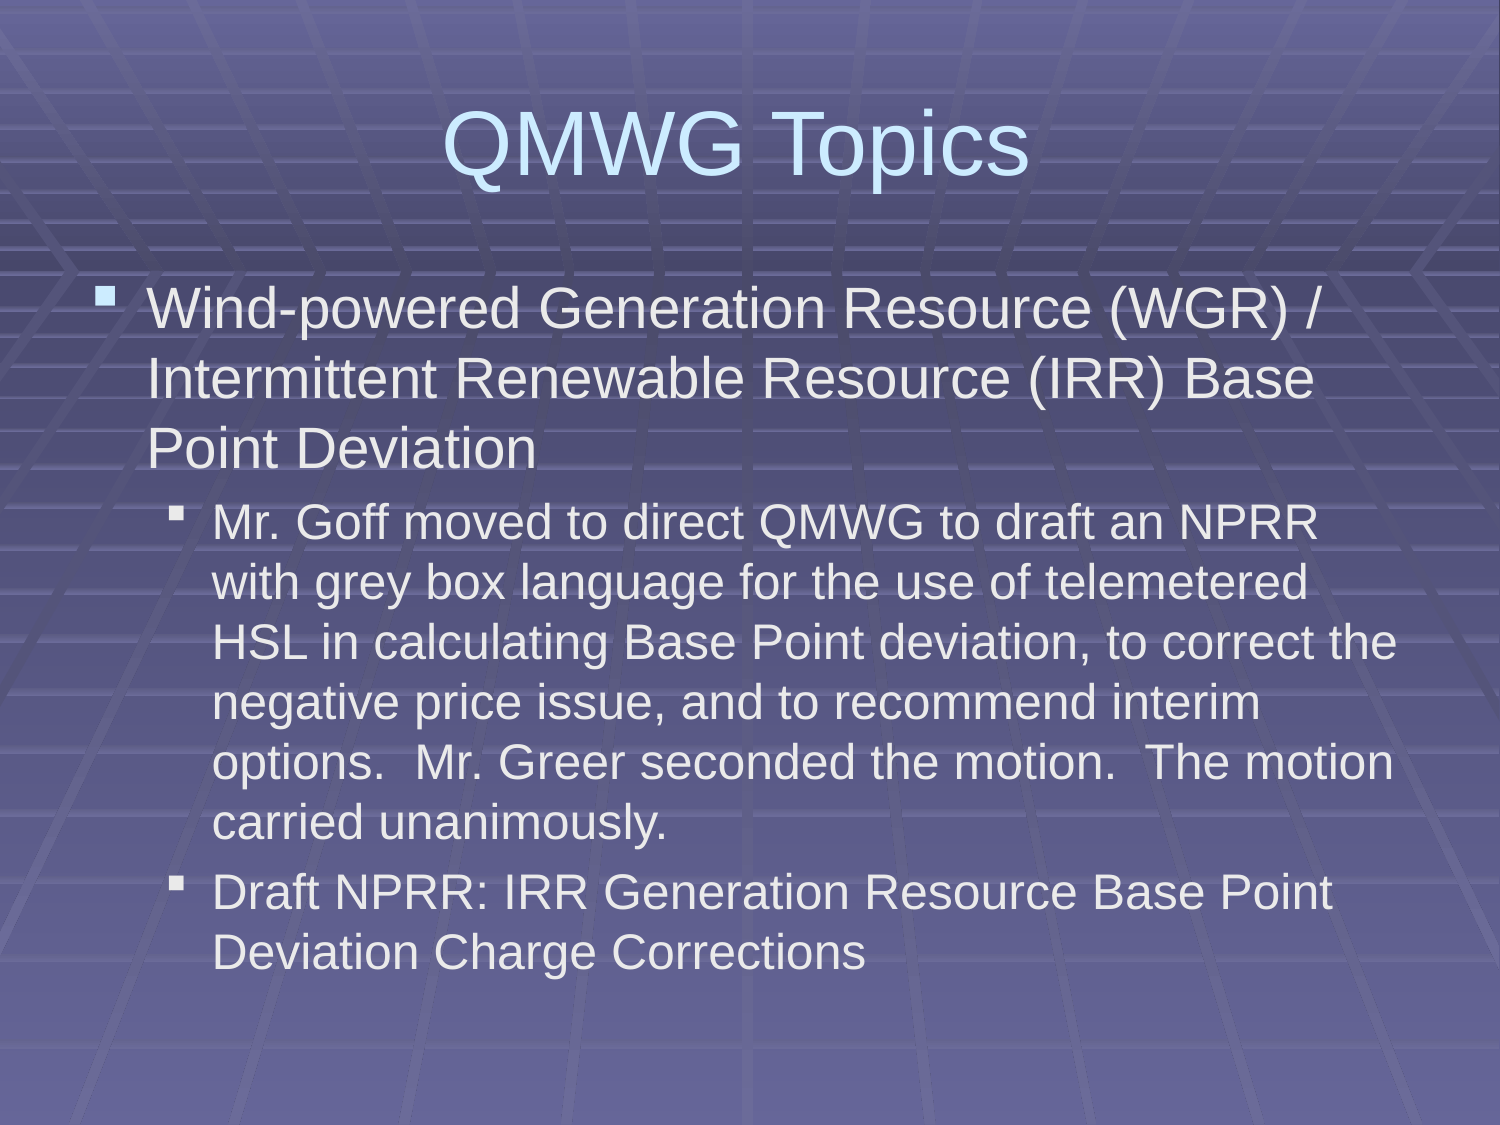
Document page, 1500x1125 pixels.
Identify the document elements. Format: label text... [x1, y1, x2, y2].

list Wind-powered Generation Resource (WGR) / Intermittent Renewable Resource (IRR) Base Point Deviation Mr. Goff moved to direct QMWG to draft an NPRR with grey box language for the use of telemetered HSL in calculating Base Point deviation, to correct the negative price issue, and to recommend interim options. Mr. Greer seconded the motion. The motion carried unanimously. Draft NPRR: IRR Generation Resource Base Point Deviation Charge Corrections [74, 261, 1425, 1001]
title QMWG Topics [74, 44, 1425, 233]
